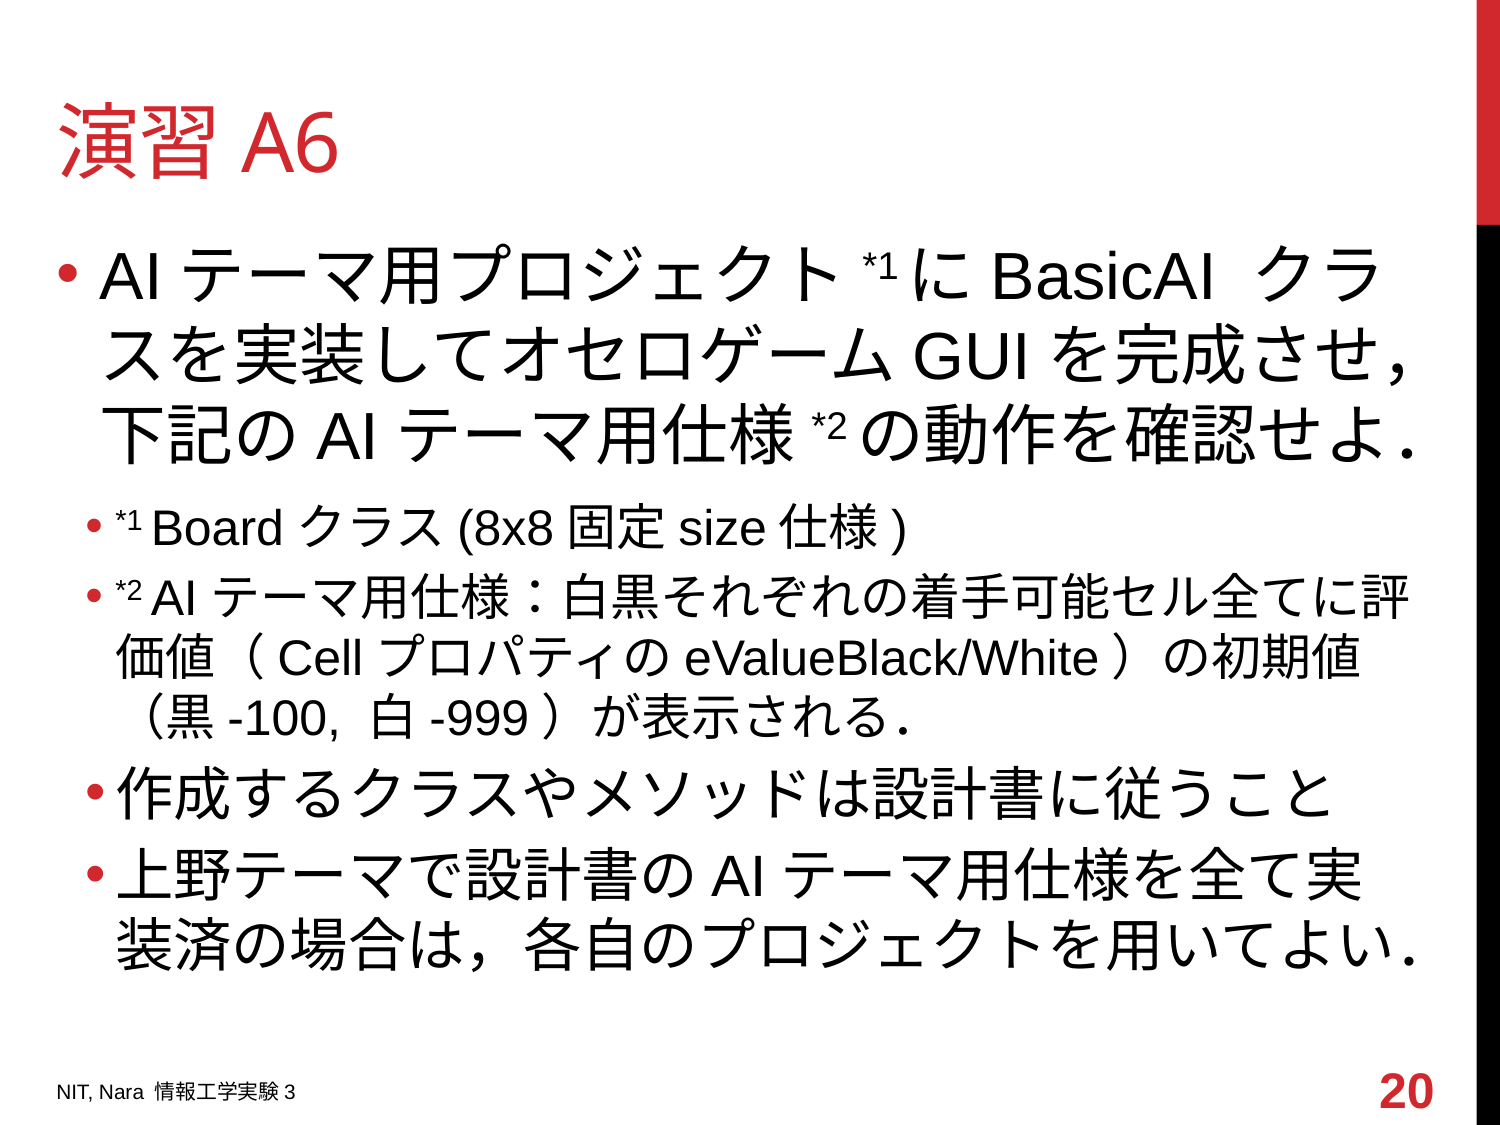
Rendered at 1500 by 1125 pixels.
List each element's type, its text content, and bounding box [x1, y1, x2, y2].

list AIテーマ用プロジェクト*1にBasicAI クラスを実装してオセロゲームGUIを完成させ，下記のAIテーマ用仕様*2の動作を確認せよ． *1 Boardクラス(8x8固定size仕様) *2 AIテーマ用仕様：白黒それぞれの着手可能セル全てに評価値（CellプロパティのeValueBlack/White）の初期値（黒-100, 白-999）が表示される． 作成するクラスやメソッドは設計書に従うこと 上野テーマで設計書のAIテーマ用仕様を全て実装済の場合は，各自のプロジェクトを用いてよい． [41, 224, 1436, 1047]
slide_number 20 [1364, 1058, 1475, 1119]
title 演習A6 [41, 25, 1436, 197]
footer NIT, Nara 情報工学実験3 [41, 1071, 604, 1118]
